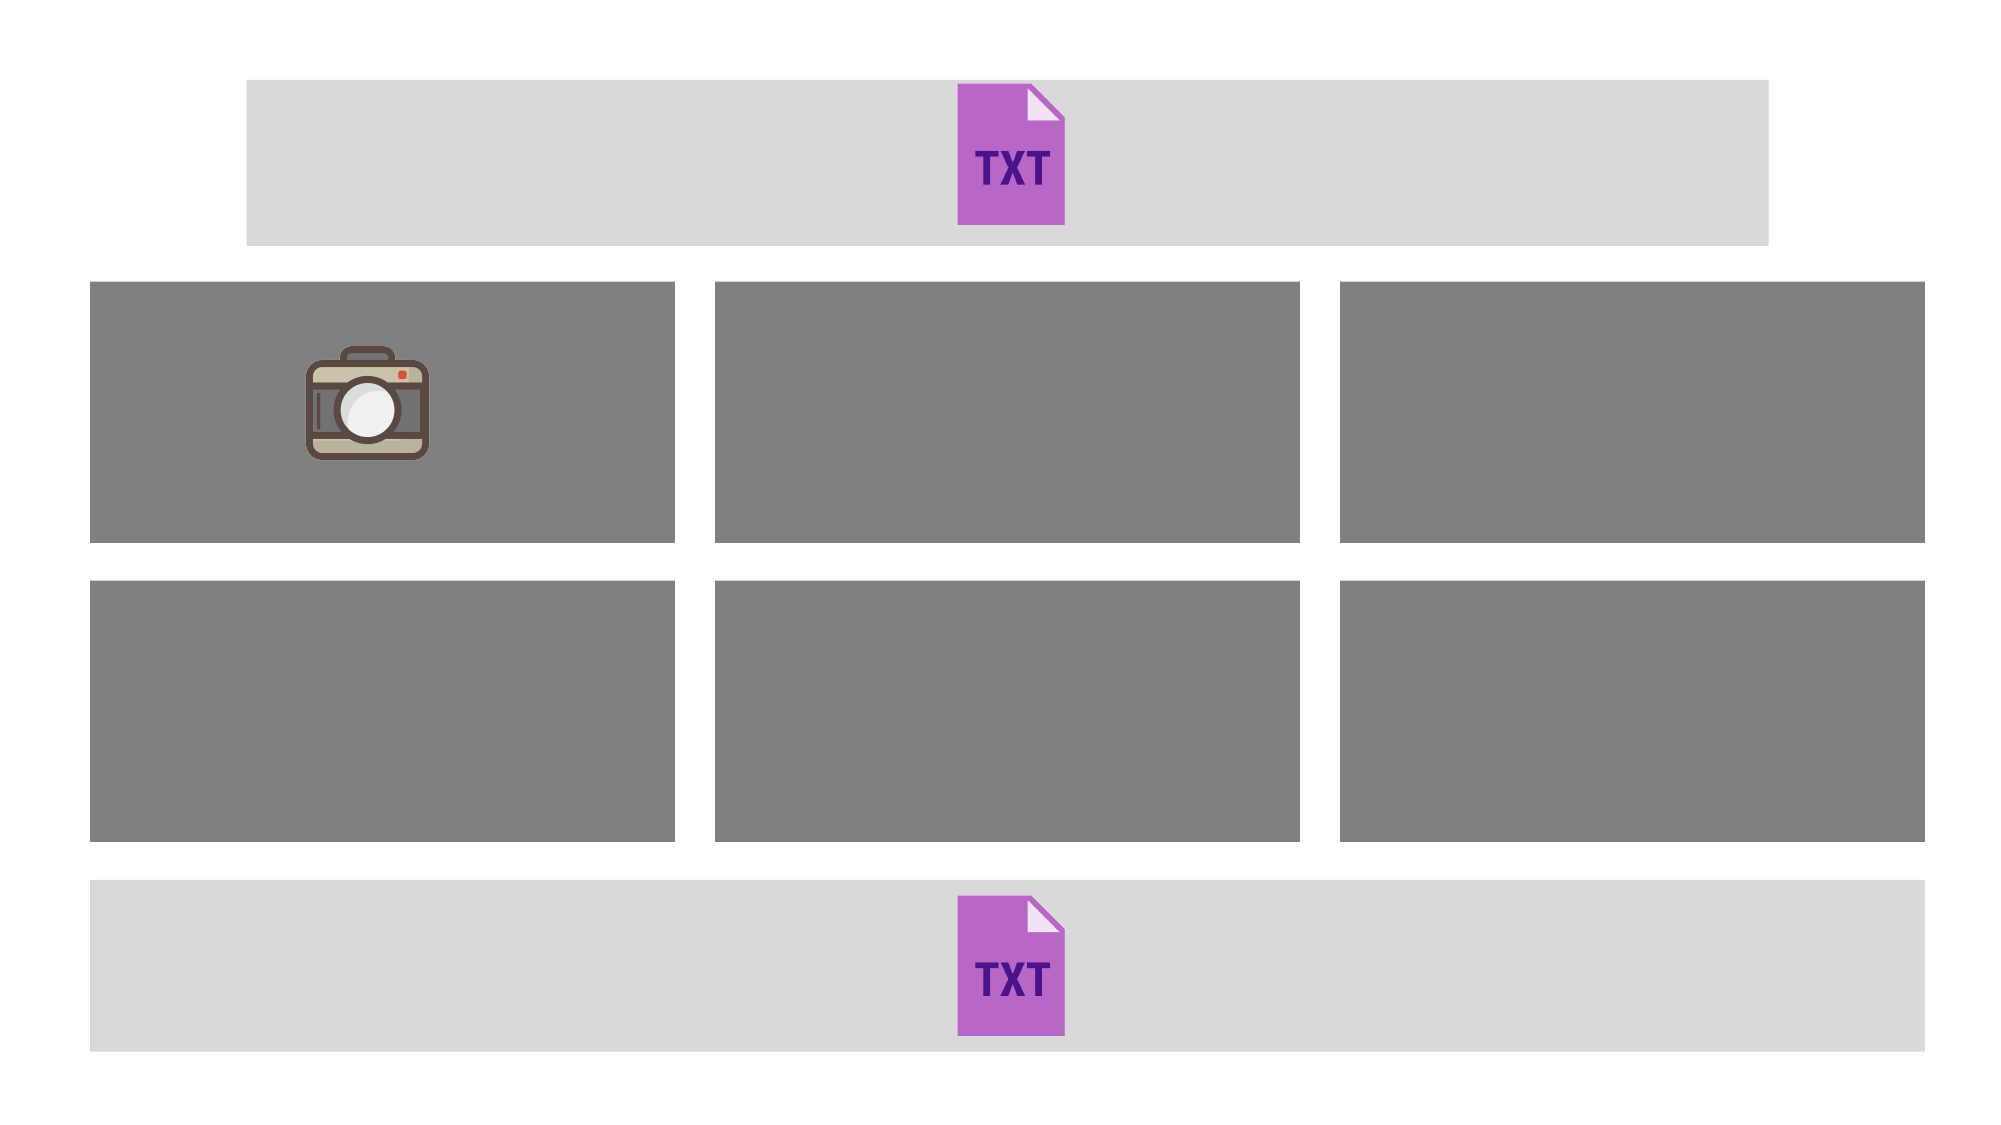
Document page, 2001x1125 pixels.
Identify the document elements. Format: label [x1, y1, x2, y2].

text_box [714, 580, 1301, 843]
text_box [246, 79, 1770, 247]
picture [927, 73, 1088, 235]
text_box [714, 281, 1301, 544]
picture [262, 298, 472, 508]
text_box [1339, 281, 1926, 544]
text_box [89, 281, 676, 544]
text_box [89, 879, 1926, 1053]
text_box [89, 580, 676, 843]
text_box [1339, 580, 1926, 843]
picture [927, 885, 1088, 1046]
